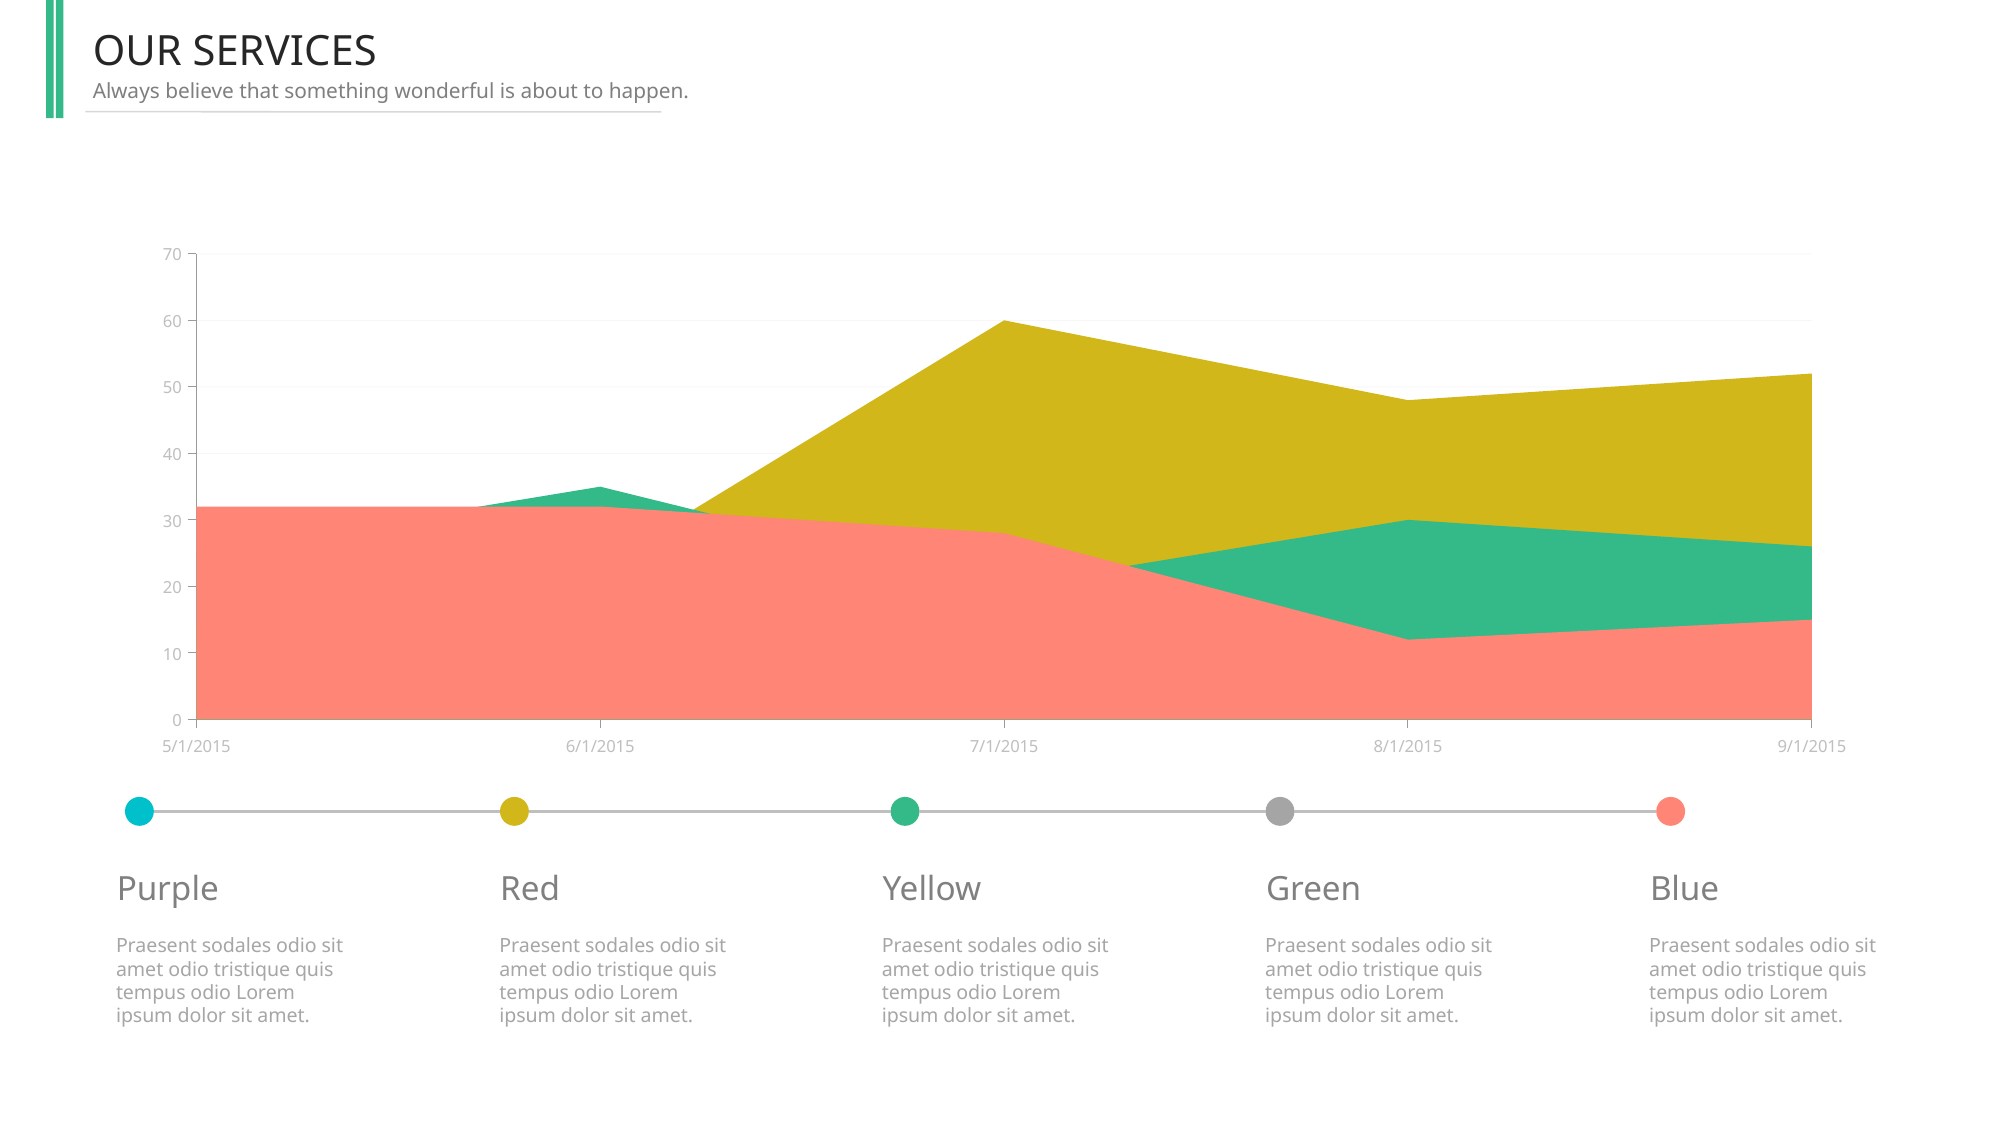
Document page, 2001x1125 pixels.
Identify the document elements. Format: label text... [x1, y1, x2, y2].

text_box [1250, 859, 1517, 1036]
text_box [484, 859, 751, 1036]
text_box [46, 0, 64, 119]
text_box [101, 859, 368, 1036]
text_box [867, 859, 1133, 1036]
chart [126, 231, 1882, 769]
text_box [1634, 859, 1901, 1036]
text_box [124, 796, 1686, 826]
text_box OUR SERVICES [78, 15, 713, 70]
text_box Always believe that something wonderful is about to happen. [78, 70, 713, 111]
